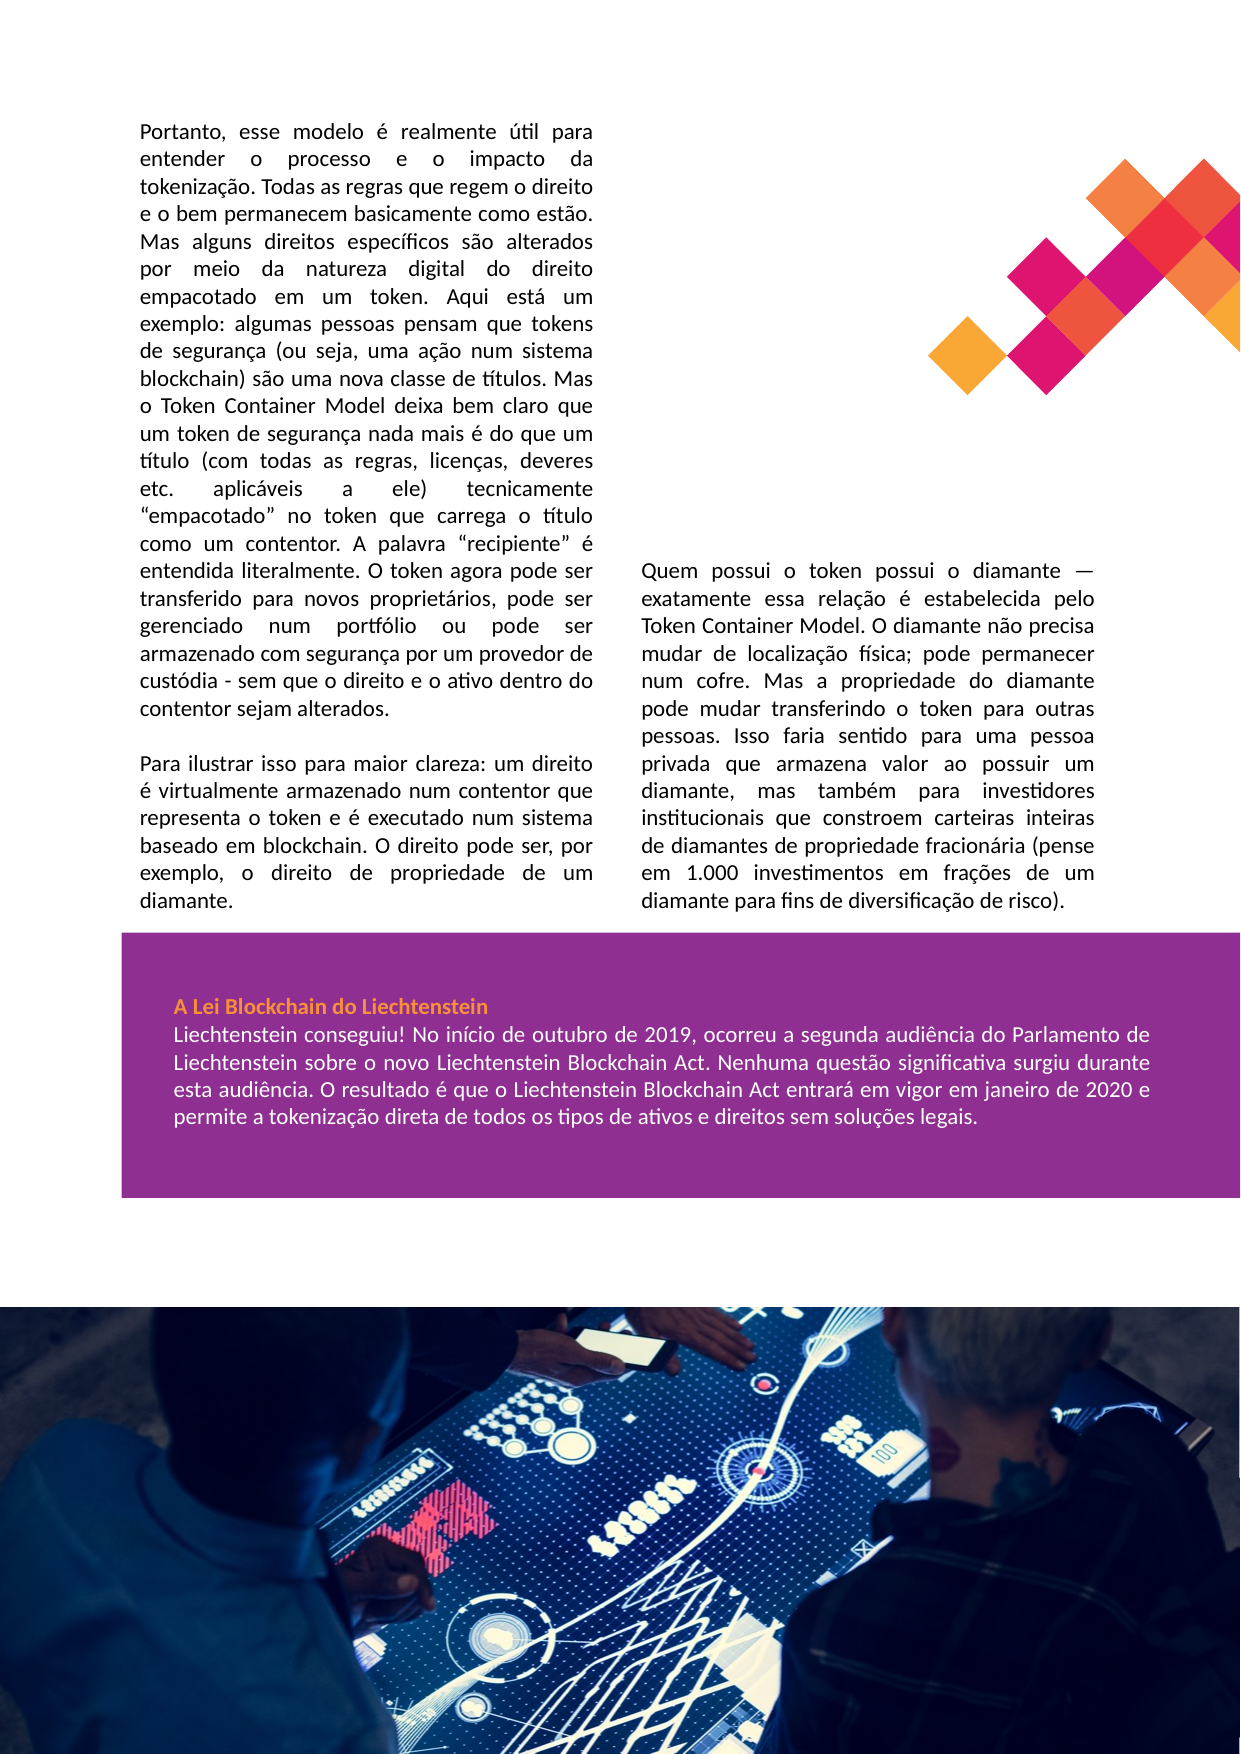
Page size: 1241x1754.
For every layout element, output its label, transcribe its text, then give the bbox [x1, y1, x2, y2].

text_box Portanto, esse modelo é realmente útil para entender o processo e o impacto da tokenização. Todas as regras que regem o direito e o bem permanecem basicamente como estão. Mas alguns direitos específicos são alterados por meio da natureza digital do direito empacotado em um token. Aqui está um exemplo: algumas pessoas pensam que tokens de segurança (ou seja, uma ação num sistema blockchain) são uma nova classe de títulos. Mas o Token Container Model deixa bem claro que um token de segurança nada mais é do que um título (com todas as regras, licenças, deveres etc. aplicáveis a ele) tecnicamente “empacotado” no token que carrega o título como um contentor. A palavra “recipiente” é entendida literalmente. O token agora pode ser transferido para novos proprietários, pode ser gerenciado num portfólio ou pode ser armazenado com segurança por um provedor de custódia - sem que o direito e o ativo dentro do contentor sejam alterados. Para ilustrar isso para maior clareza: um direito é virtualmente armazenado num contentor que representa o token e é executado num sistema baseado em blockchain. O direito pode ser, por exemplo, o direito de propriedade de um diamante. Quem possui o token possui o diamante — exatamente essa relação é estabelecida pelo Token Container Model. O diamante não precisa mudar de localização física; pode permanecer num cofre. Mas a propriedade do diamante pode mudar transferindo o token para outras pessoas. Isso faria sentido para uma pessoa privada que armazena valor ao possuir um diamante, mas também para investidores institucionais que constroem carteiras inteiras de diamantes de propriedade fracionária (pense em 1.000 investimentos em frações de um diamante para fins de diversificação de risco). [124, 109, 1111, 933]
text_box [939, 158, 1241, 396]
text_box [121, 932, 1241, 1198]
text_box A Lei Blockchain do Liechtenstein Liechtenstein conseguiu! No início de outubro de 2019, ocorreu a segunda audiência do Parlamento de Liechtenstein sobre o novo Liechtenstein Blockchain Act. Nenhuma questão significativa surgiu durante esta audiência. O resultado é que o Liechtenstein Blockchain Act entrará em vigor em janeiro de 2020 e permite a tokenização direta de todos os tipos de ativos e direitos sem soluções legais. [158, 984, 1167, 1171]
picture [0, 1307, 1241, 1754]
